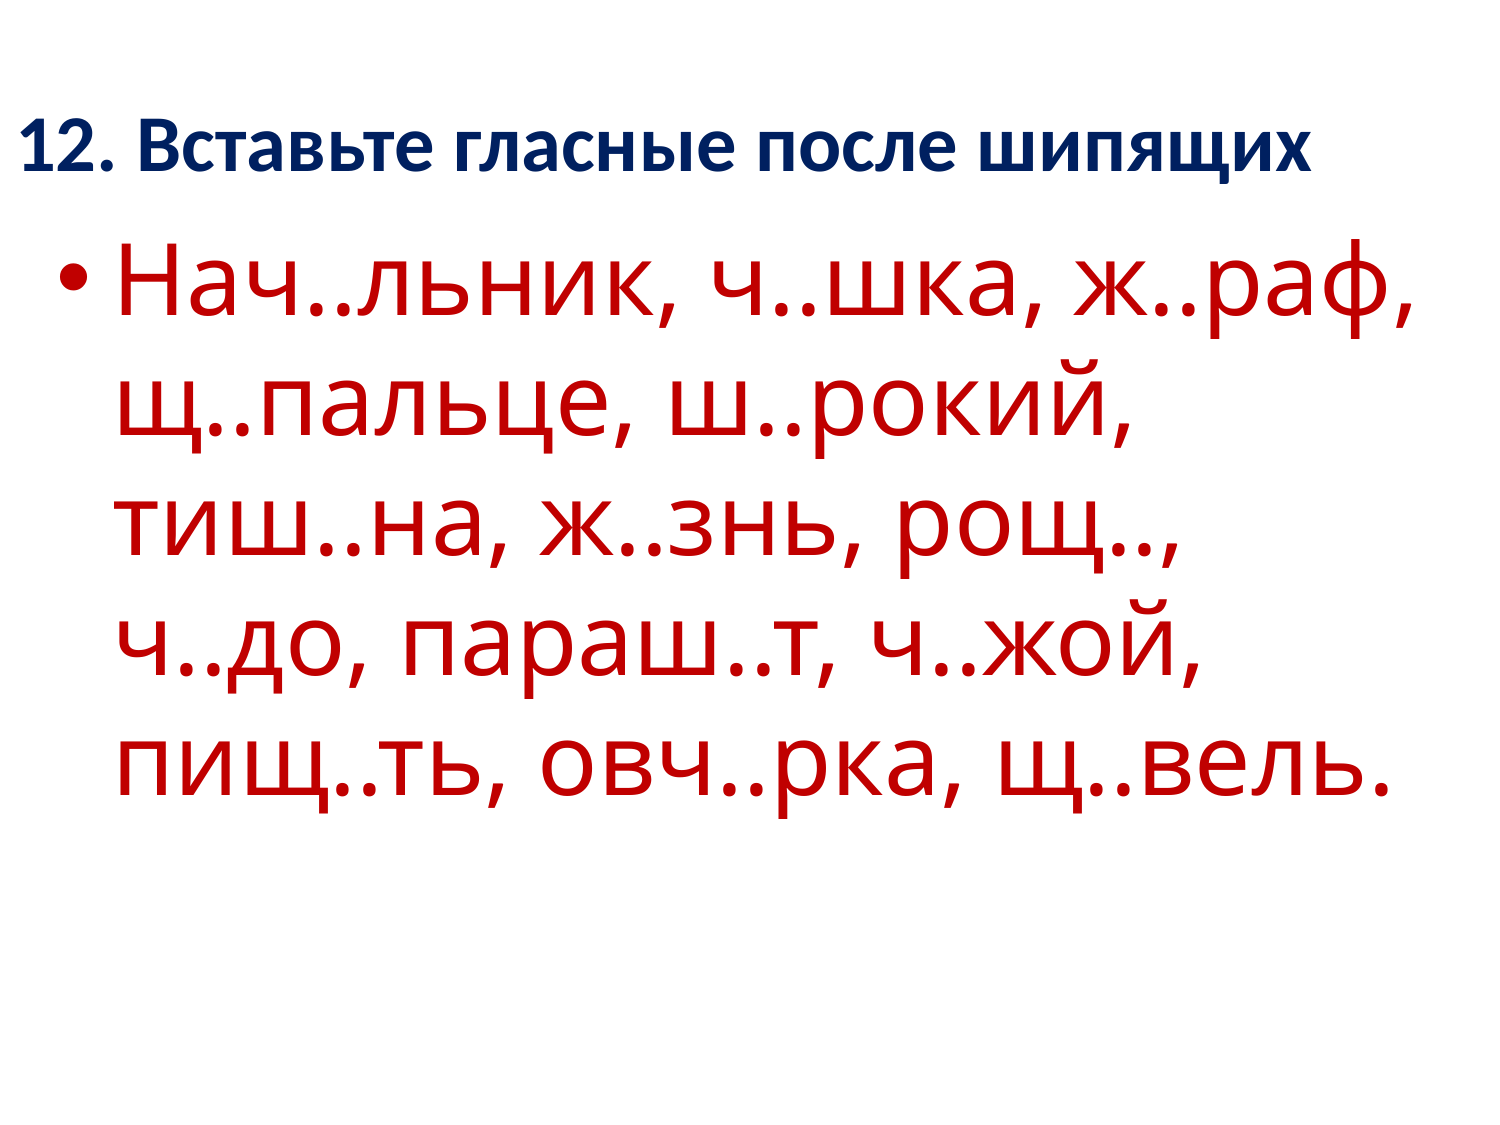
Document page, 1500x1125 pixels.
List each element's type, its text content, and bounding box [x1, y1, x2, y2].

list Нач..льник, ч..шка, ж..раф, щ..пальце, ш..рокий, тиш..на, ж..знь, рощ.., ч..до, параш..т, ч..жой, пищ..ть, овч..рка, щ..вель. [41, 208, 1471, 1071]
title 12. Вставьте гласные после шипящих [0, 45, 1500, 233]
